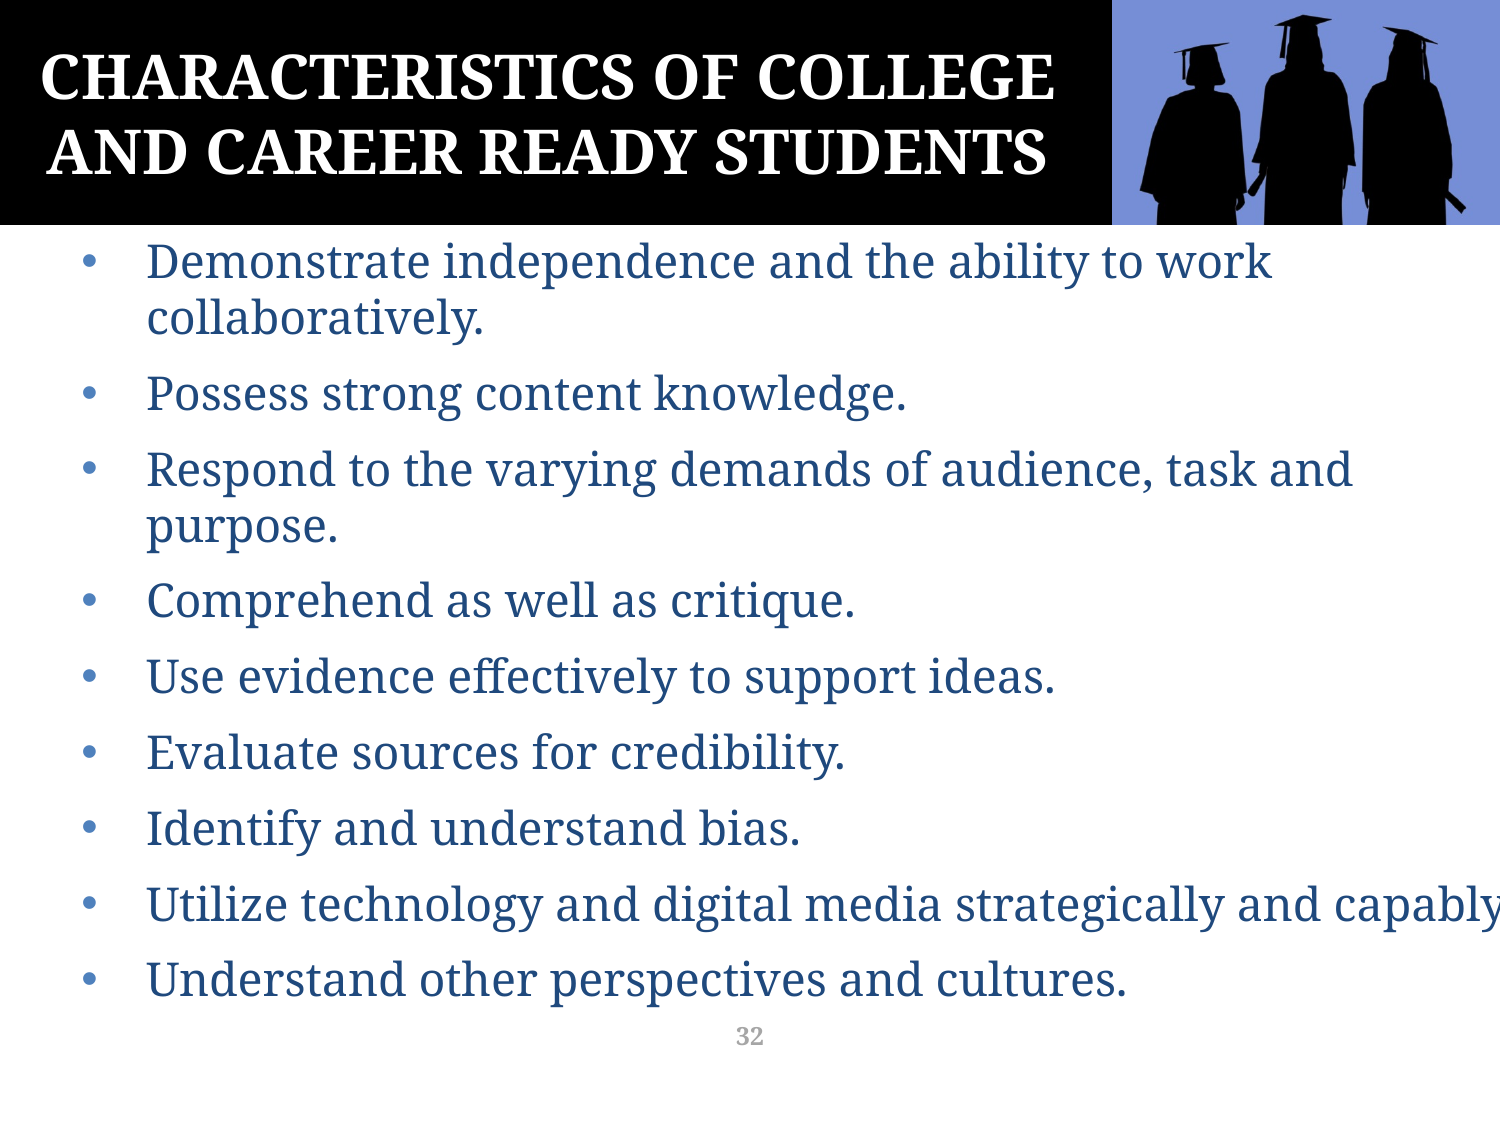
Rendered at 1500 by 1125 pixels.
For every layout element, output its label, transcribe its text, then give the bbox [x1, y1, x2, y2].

list Demonstrate independence and the ability to work collaboratively. Possess strong content knowledge. Respond to the varying demands of audience, task and purpose. Comprehend as well as critique. Use evidence effectively to support ideas. Evaluate sources for credibility. Identify and understand bias. Utilize technology and digital media strategically and capably. Understand other perspectives and cultures. [50, 224, 1500, 1038]
picture [1112, 0, 1500, 226]
title Characteristics of College and Career Ready Students [0, 0, 1112, 231]
slide_number 32 [662, 1038, 838, 1063]
